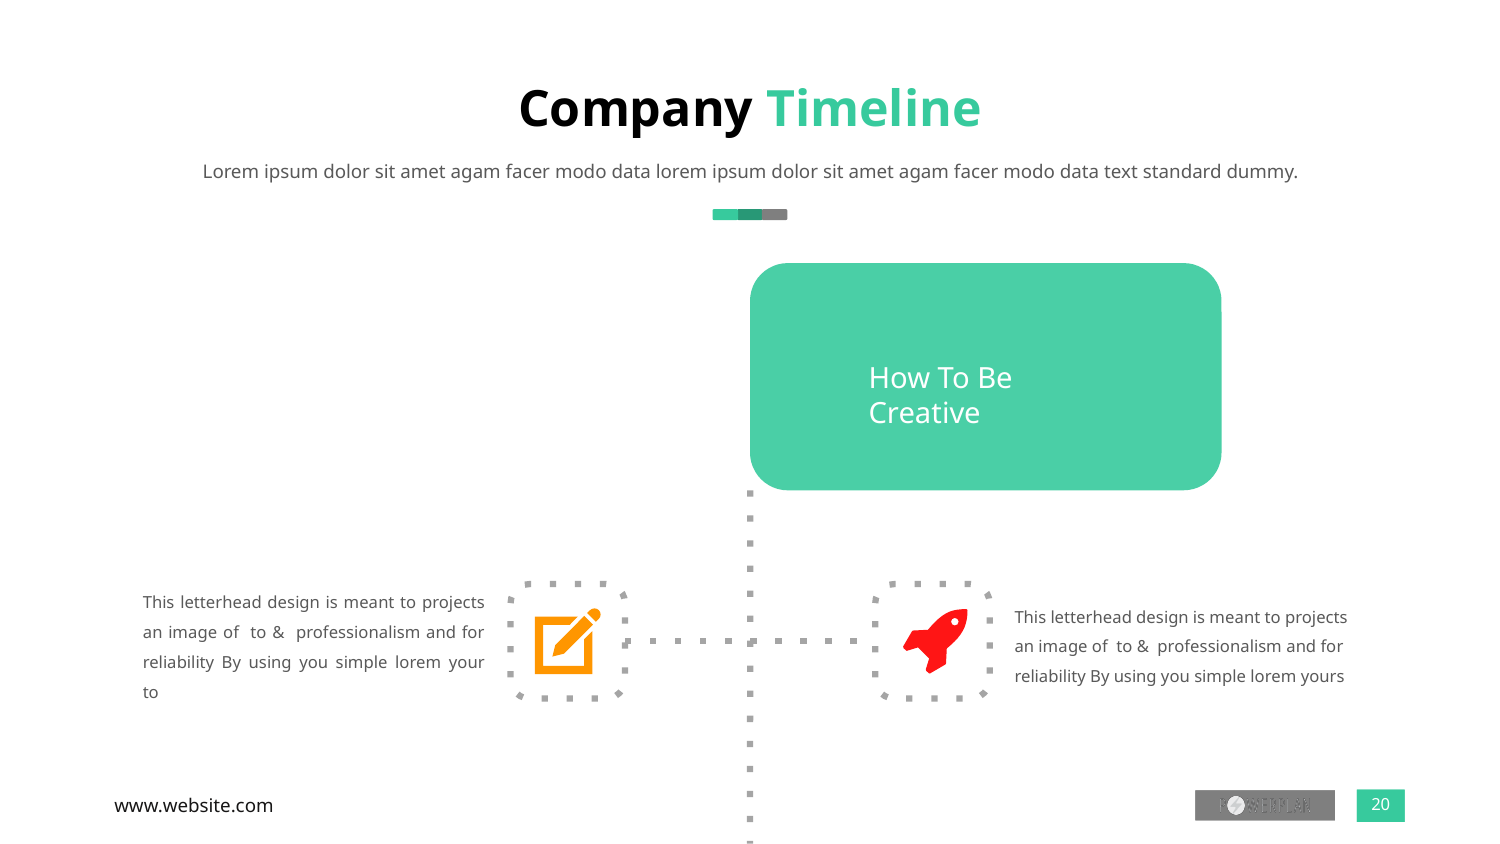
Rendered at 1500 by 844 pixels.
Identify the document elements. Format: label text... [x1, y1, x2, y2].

list Lorem ipsum dolor sit amet agam facer modo data lorem ipsum dolor sit amet agam facer modo data text standard dummy. [103, 160, 1397, 207]
text_box This letterhead design is meant to projects an image of to & professionalism and for reliability By using you simple lorem yours [1014, 597, 1358, 685]
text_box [1195, 790, 1336, 821]
picture [278, 262, 1222, 491]
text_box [712, 208, 788, 221]
text_box This letterhead design is meant to projects an image of to & professionalism and for reliability By using you simple lorem your to [142, 598, 486, 686]
title Company Timeline [103, 72, 1397, 149]
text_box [510, 583, 626, 699]
slide_number www.website.com [103, 782, 293, 827]
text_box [874, 583, 990, 699]
slide_number ‹#› [1356, 789, 1405, 822]
